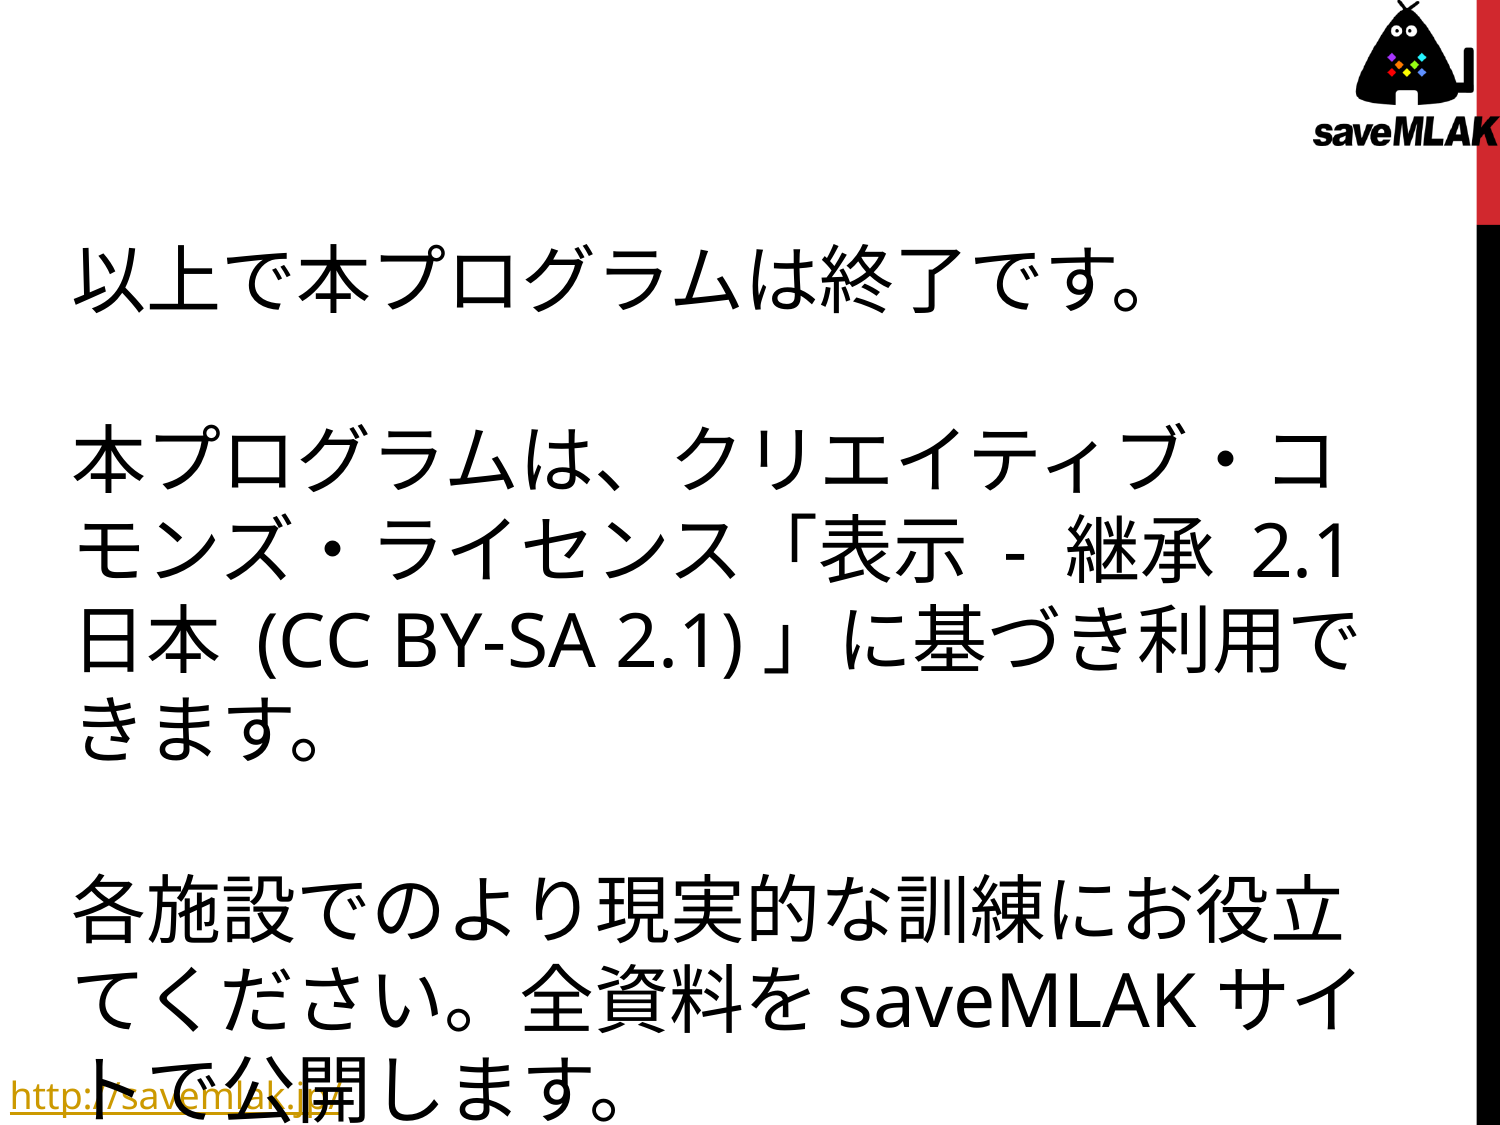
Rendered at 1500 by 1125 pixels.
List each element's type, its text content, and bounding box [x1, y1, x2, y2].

text_box http://savemlak.jp/ [0, 1064, 56, 1125]
picture [1313, 0, 1500, 146]
text_box 以上で本プログラムは終了です。 本プログラムは、クリエイティブ・コモンズ・ライセンス「表示 - 継承 2.1 日本 (CC BY-SA 2.1)」に基づき利用できます。 各施設でのより現実的な訓練にお役立てください。全資料をsaveMLAKサイトで公開します。 [56, 224, 1426, 1125]
